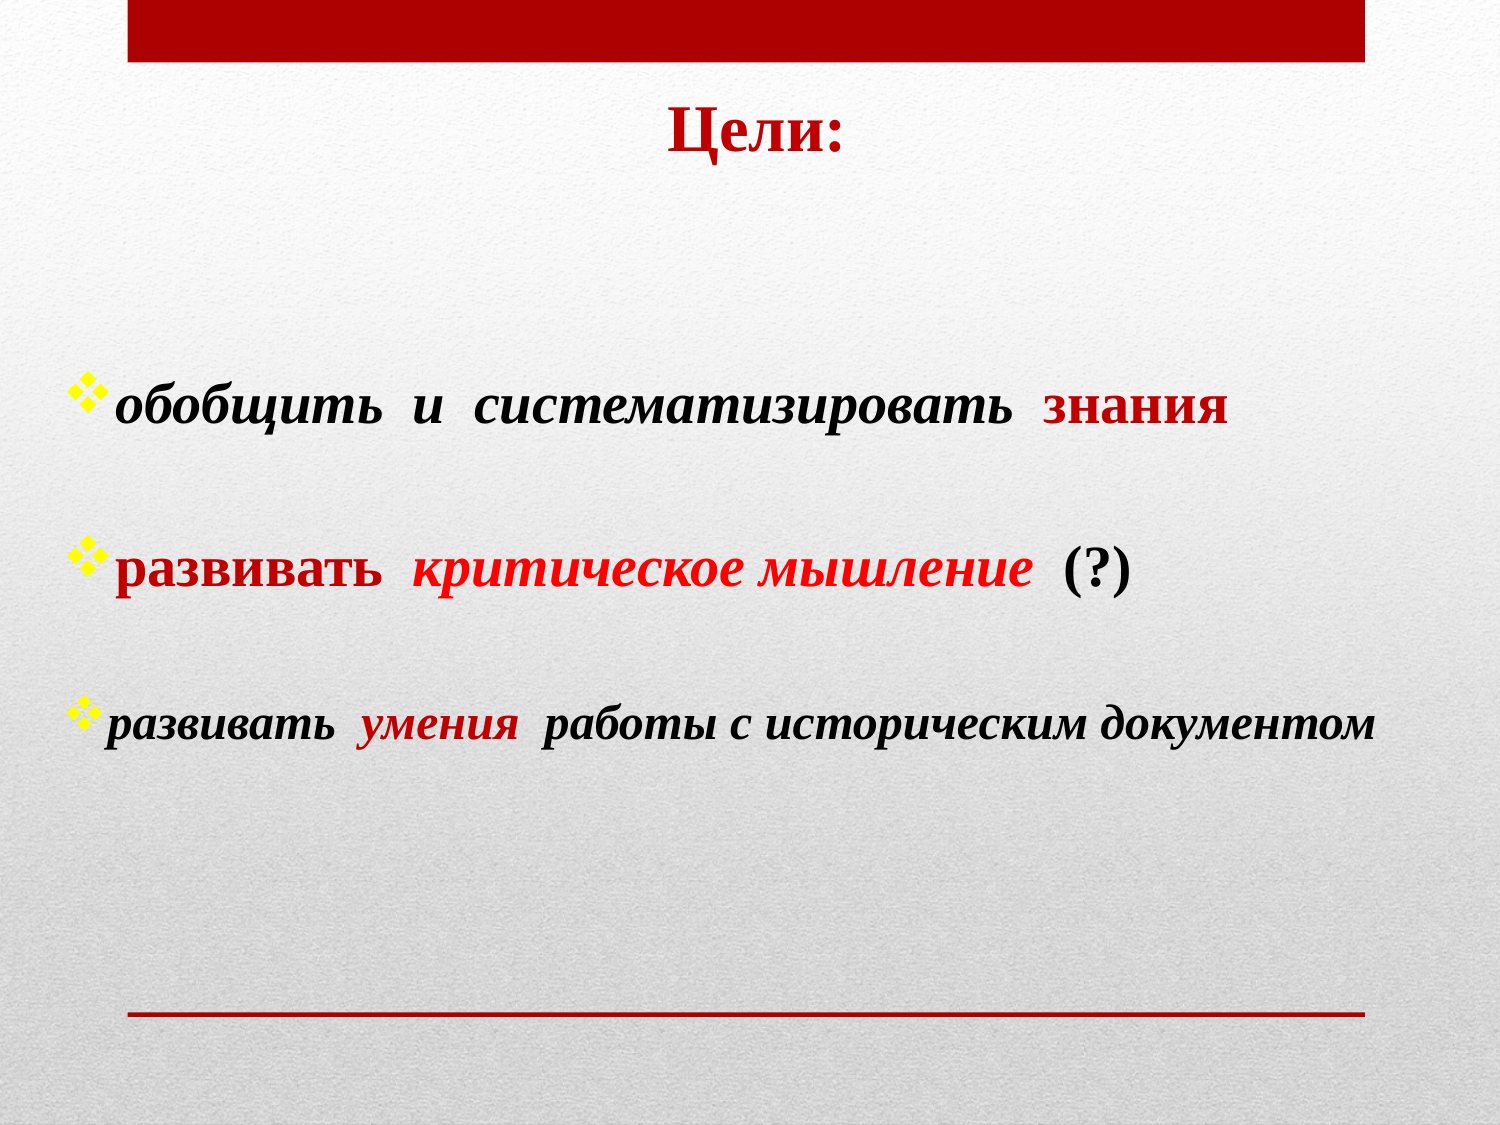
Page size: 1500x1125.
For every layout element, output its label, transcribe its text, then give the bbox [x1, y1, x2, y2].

title Цели: [53, 67, 1479, 173]
list обобщить и систематизировать знания развивать критическое мышление (?) развивать умения работы с историческим документом [47, 338, 1500, 929]
